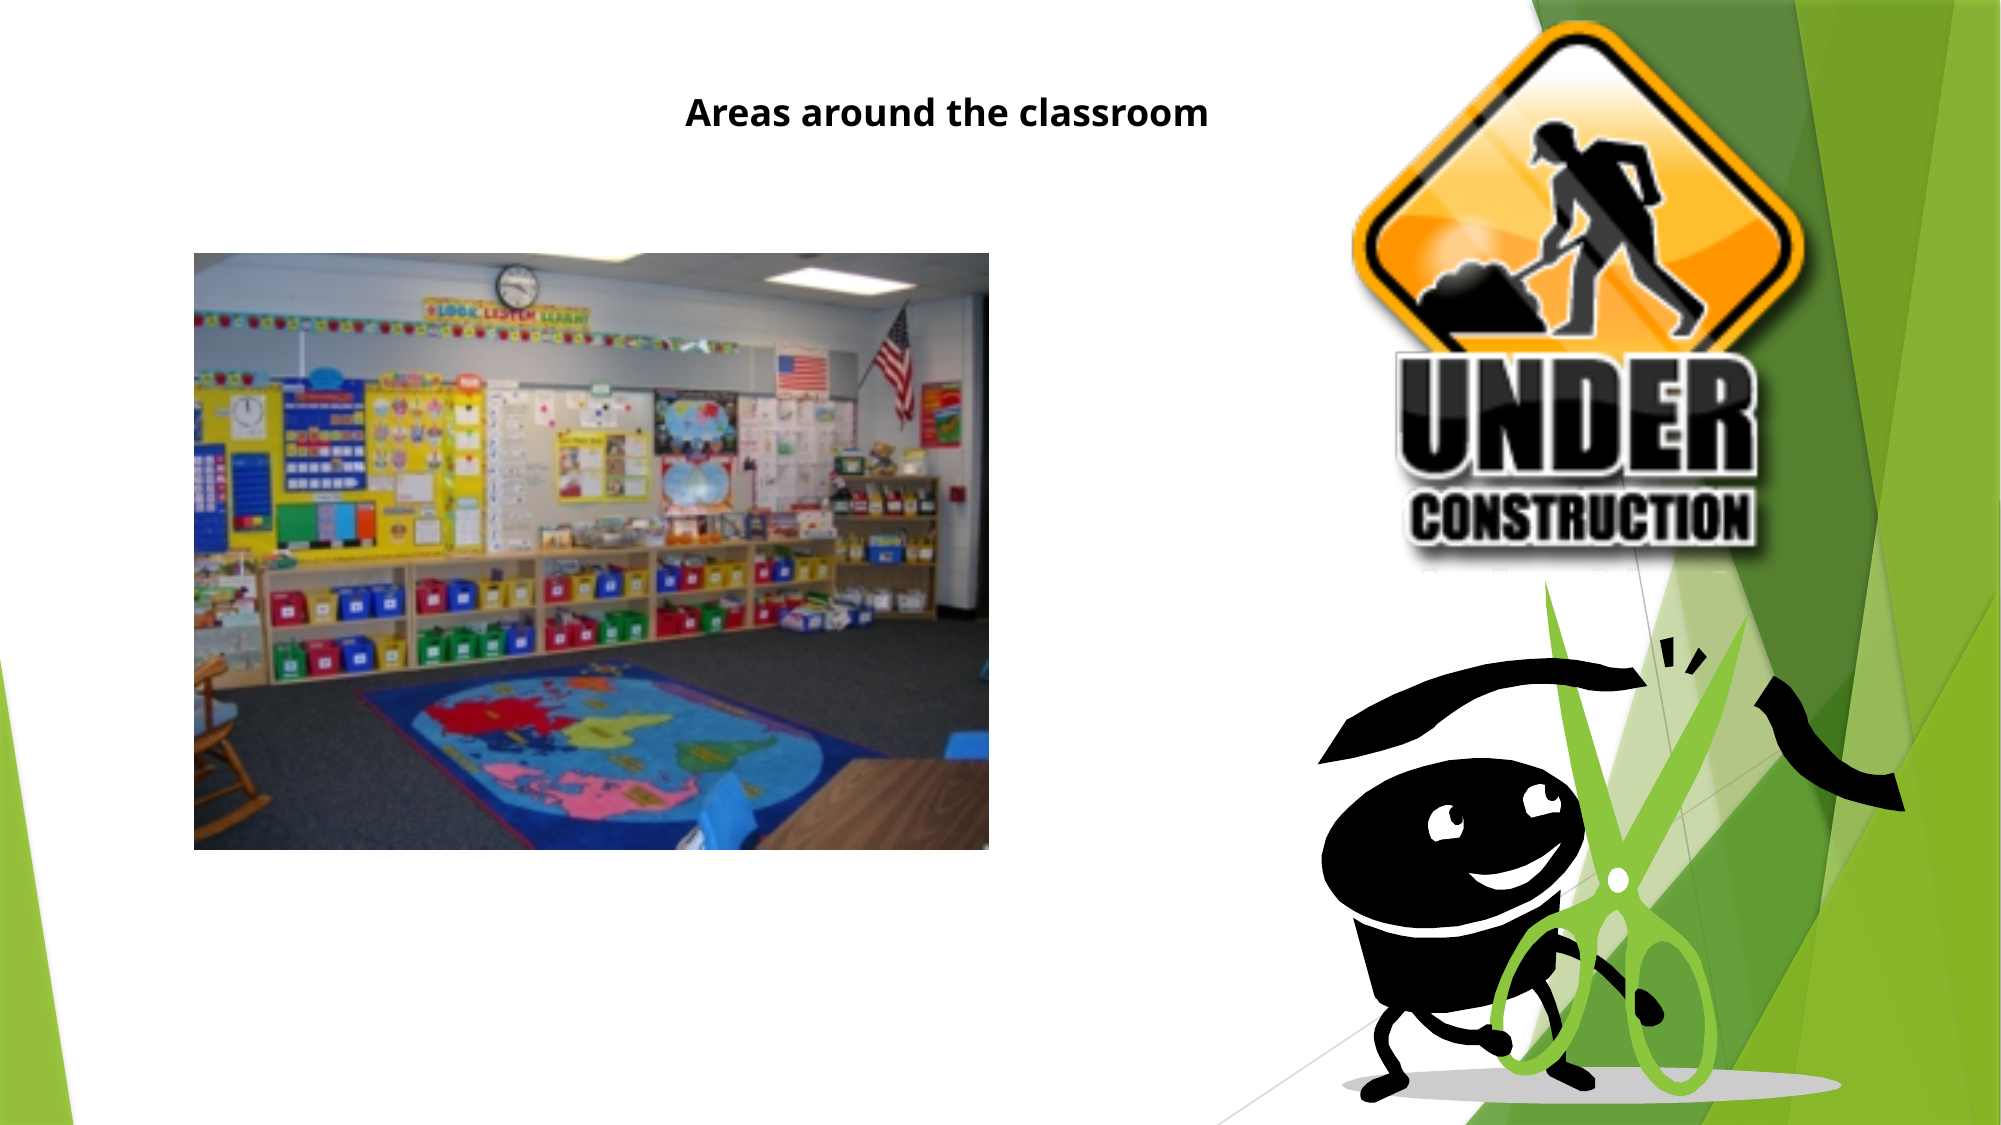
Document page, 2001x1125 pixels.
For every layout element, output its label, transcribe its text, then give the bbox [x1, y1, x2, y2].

picture [193, 252, 989, 850]
picture [1297, 18, 1906, 1104]
text_box Areas around the classroom [345, 81, 1292, 142]
